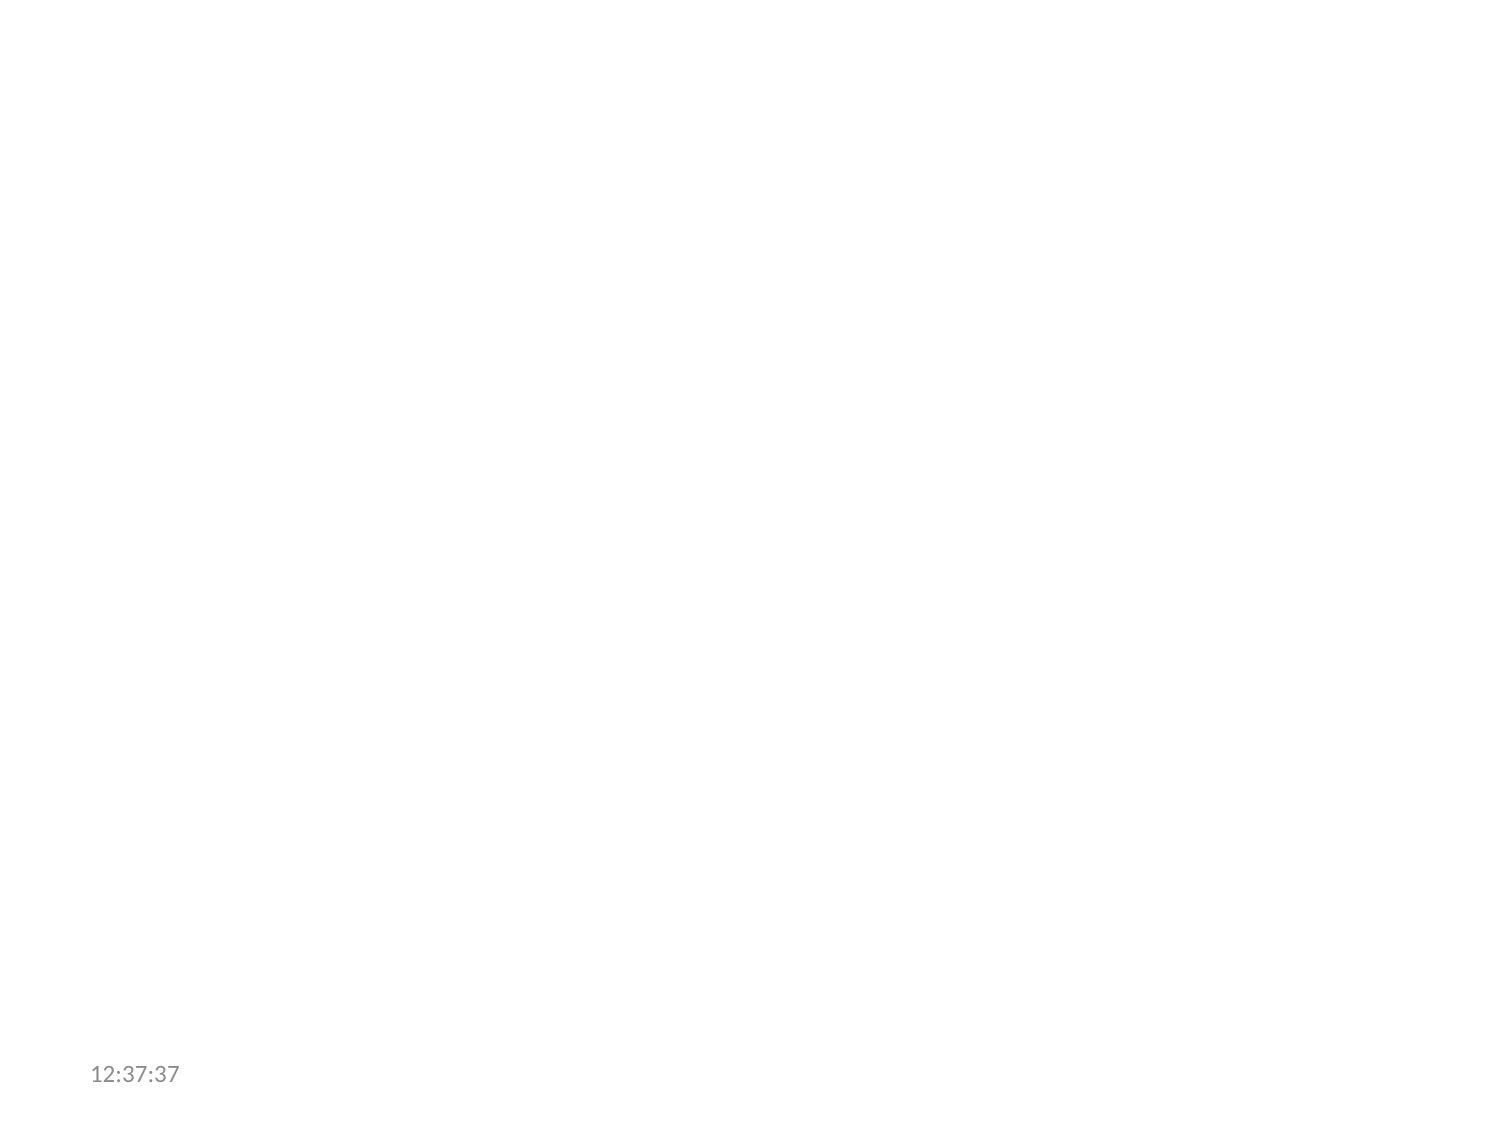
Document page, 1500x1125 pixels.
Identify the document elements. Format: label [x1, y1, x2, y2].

slide_number [75, 1042, 425, 1103]
